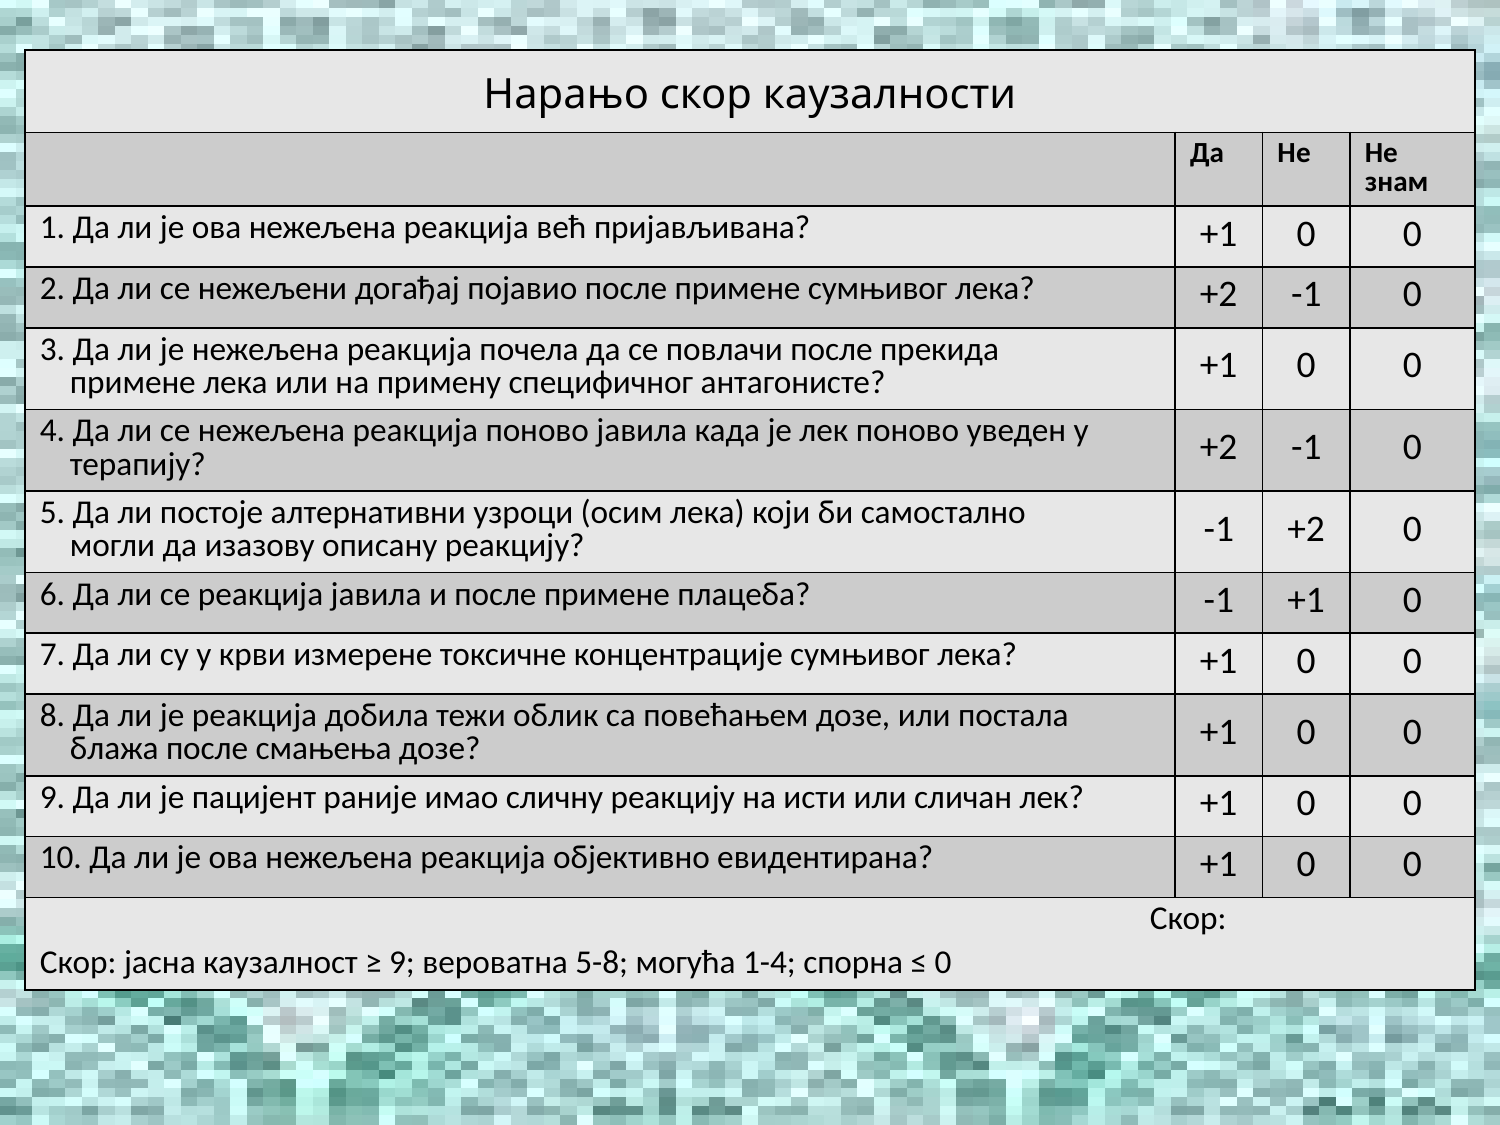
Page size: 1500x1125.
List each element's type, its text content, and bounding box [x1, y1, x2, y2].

table_header Нарањо скор каузалности [26, 51, 1474, 132]
table_cell +1 [1176, 329, 1262, 409]
table_cell 5. Да ли постоје алтернативни узроци (осим лека) који би самостално могли да изазову описану реакцију? [26, 492, 1174, 572]
table_cell 0 [1263, 329, 1349, 409]
table_cell -1 [1176, 573, 1262, 632]
table_cell 6. Да ли се реакција јавила и после примене плацеба? [26, 573, 1174, 632]
table_cell 4. Да ли се нежељена реакција поново јавила када је лек поново уведен у терапију? [26, 410, 1174, 490]
table_cell 0 [1263, 837, 1349, 897]
table_cell 0 [1351, 207, 1474, 266]
table_cell +2 [1263, 492, 1349, 572]
table_cell 1. Да ли је ова нежељена реакција већ пријављивана? [26, 207, 1174, 266]
table_cell +1 [1176, 695, 1262, 775]
table_cell 0 [1263, 207, 1349, 266]
table_cell 8. Да ли је реакција добила тежи облик са повећањем дозе, или постала блажа после смањења дозе? [26, 695, 1174, 775]
table_cell -1 [1263, 268, 1349, 327]
table_cell 0 [1263, 634, 1349, 693]
table_cell +1 [1176, 207, 1262, 266]
table_cell Да [1176, 133, 1262, 205]
table_cell 10. Да ли је ова нежељена реакција објективно евидентирана? [26, 837, 1174, 897]
table_cell 0 [1263, 777, 1349, 836]
table_cell Не знам [1351, 133, 1474, 205]
table_cell 0 [1351, 634, 1474, 693]
table_cell Не [1263, 133, 1349, 205]
table_cell 0 [1351, 410, 1474, 490]
table_cell 0 [1351, 573, 1474, 632]
table_cell +1 [1176, 777, 1262, 836]
table_cell 0 [1351, 695, 1474, 775]
table_cell +2 [1176, 268, 1262, 327]
table_cell 0 [1351, 268, 1474, 327]
table_cell [26, 133, 1174, 205]
table_cell +1 [1176, 634, 1262, 693]
table_cell 2. Да ли се нежељени догађај појавио после примене сумњивог лека? [26, 268, 1174, 327]
table_cell 0 [1351, 492, 1474, 572]
table_cell 9. Да ли је пацијент раније имао сличну реакцију на исти или сличан лек? [26, 777, 1174, 836]
table_cell 0 [1351, 329, 1474, 409]
table_cell -1 [1263, 410, 1349, 490]
table_cell -1 [1176, 492, 1262, 572]
table_cell 0 [1263, 695, 1349, 775]
table_cell 3. Да ли је нежељена реакција почела да се повлачи после прекида примене лека или на примену специфичног антагонисте? [26, 329, 1174, 409]
table_cell 7. Да ли су у крви измерене токсичне концентрације сумњивог лека? [26, 634, 1174, 693]
table_cell Скор: Скор: јасна каузалност ≥ 9; вероватна 5-8; могућа 1-4; спорна ≤ 0 [26, 898, 1474, 989]
table_cell 0 [1351, 837, 1474, 897]
table_cell 0 [1351, 777, 1474, 836]
table_cell +1 [1176, 837, 1262, 897]
picture [0, 0, 1500, 1125]
table_cell +2 [1176, 410, 1262, 490]
table_cell +1 [1263, 573, 1349, 632]
